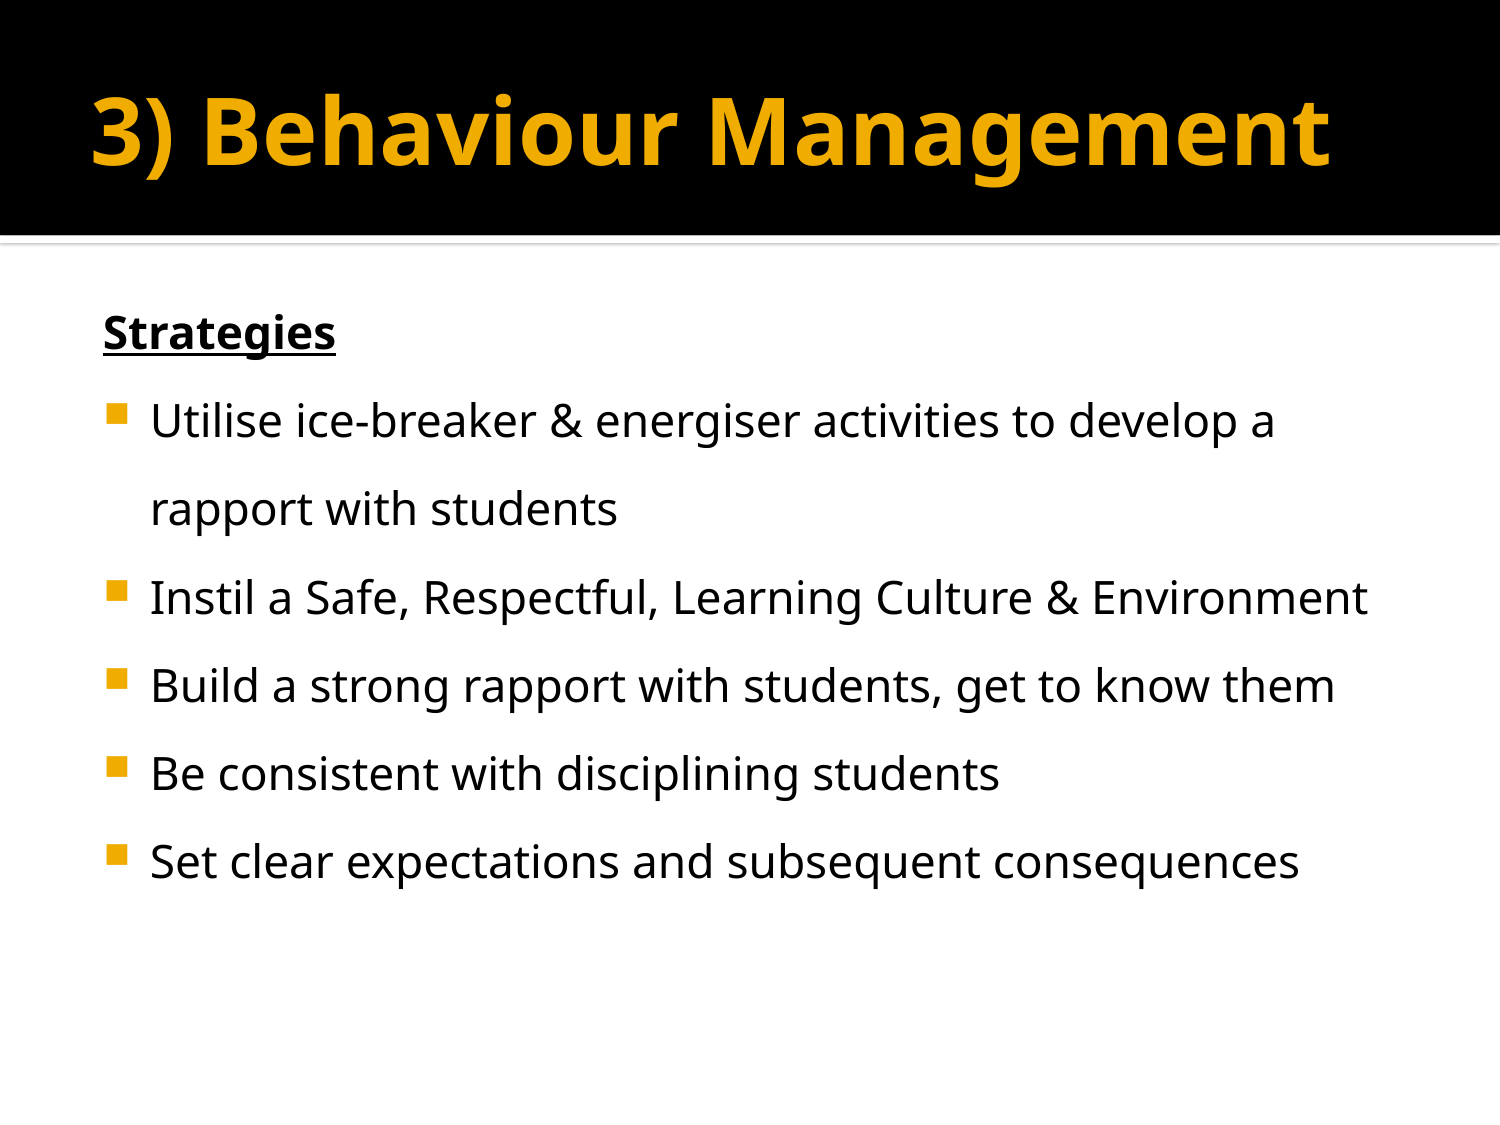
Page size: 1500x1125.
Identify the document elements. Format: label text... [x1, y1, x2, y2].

list Strategies Utilise ice-breaker & energiser activities to develop a rapport with students Instil a Safe, Respectful, Learning Culture & Environment Build a strong rapport with students, get to know them Be consistent with disciplining students Set clear expectations and subsequent consequences [76, 255, 1427, 1015]
title 3) Behaviour Management [75, 25, 1425, 231]
